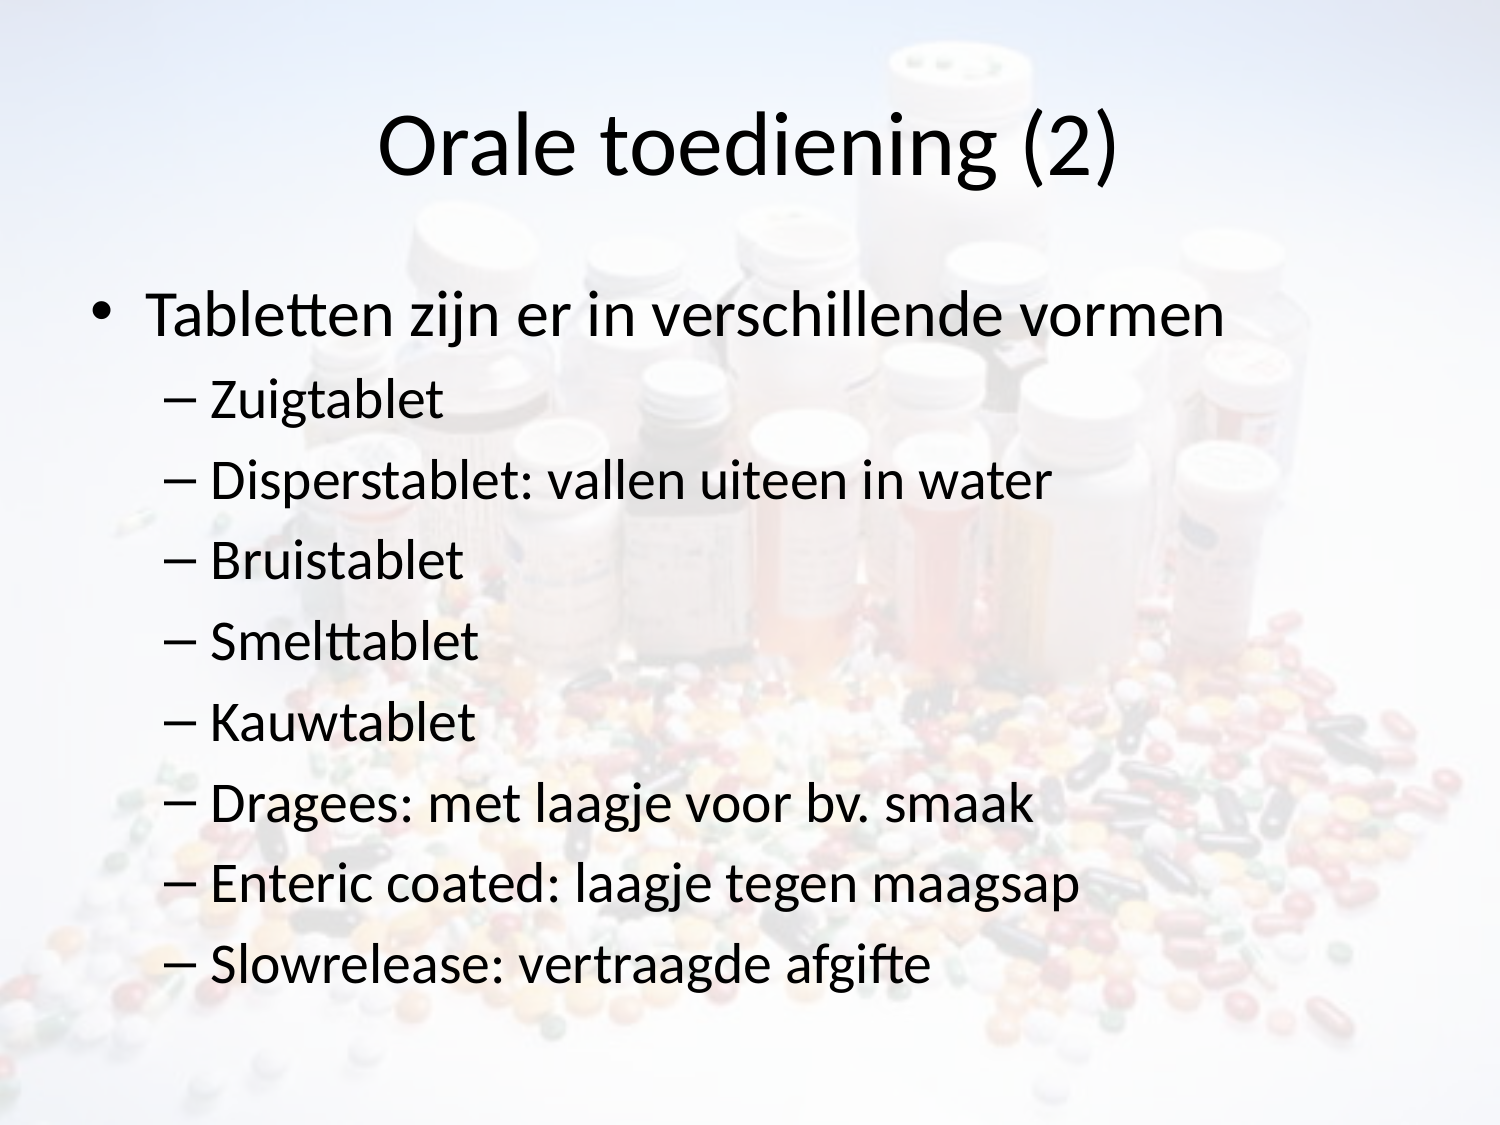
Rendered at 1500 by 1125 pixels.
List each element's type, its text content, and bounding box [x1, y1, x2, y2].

list Tabletten zijn er in verschillende vormen Zuigtablet Disperstablet: vallen uiteen in water Bruistablet Smelttablet Kauwtablet Dragees: met laagje voor bv. smaak Enteric coated: laagje tegen maagsap Slowrelease: vertraagde afgifte [75, 262, 1425, 1005]
title Orale toediening (2) [75, 45, 1425, 233]
